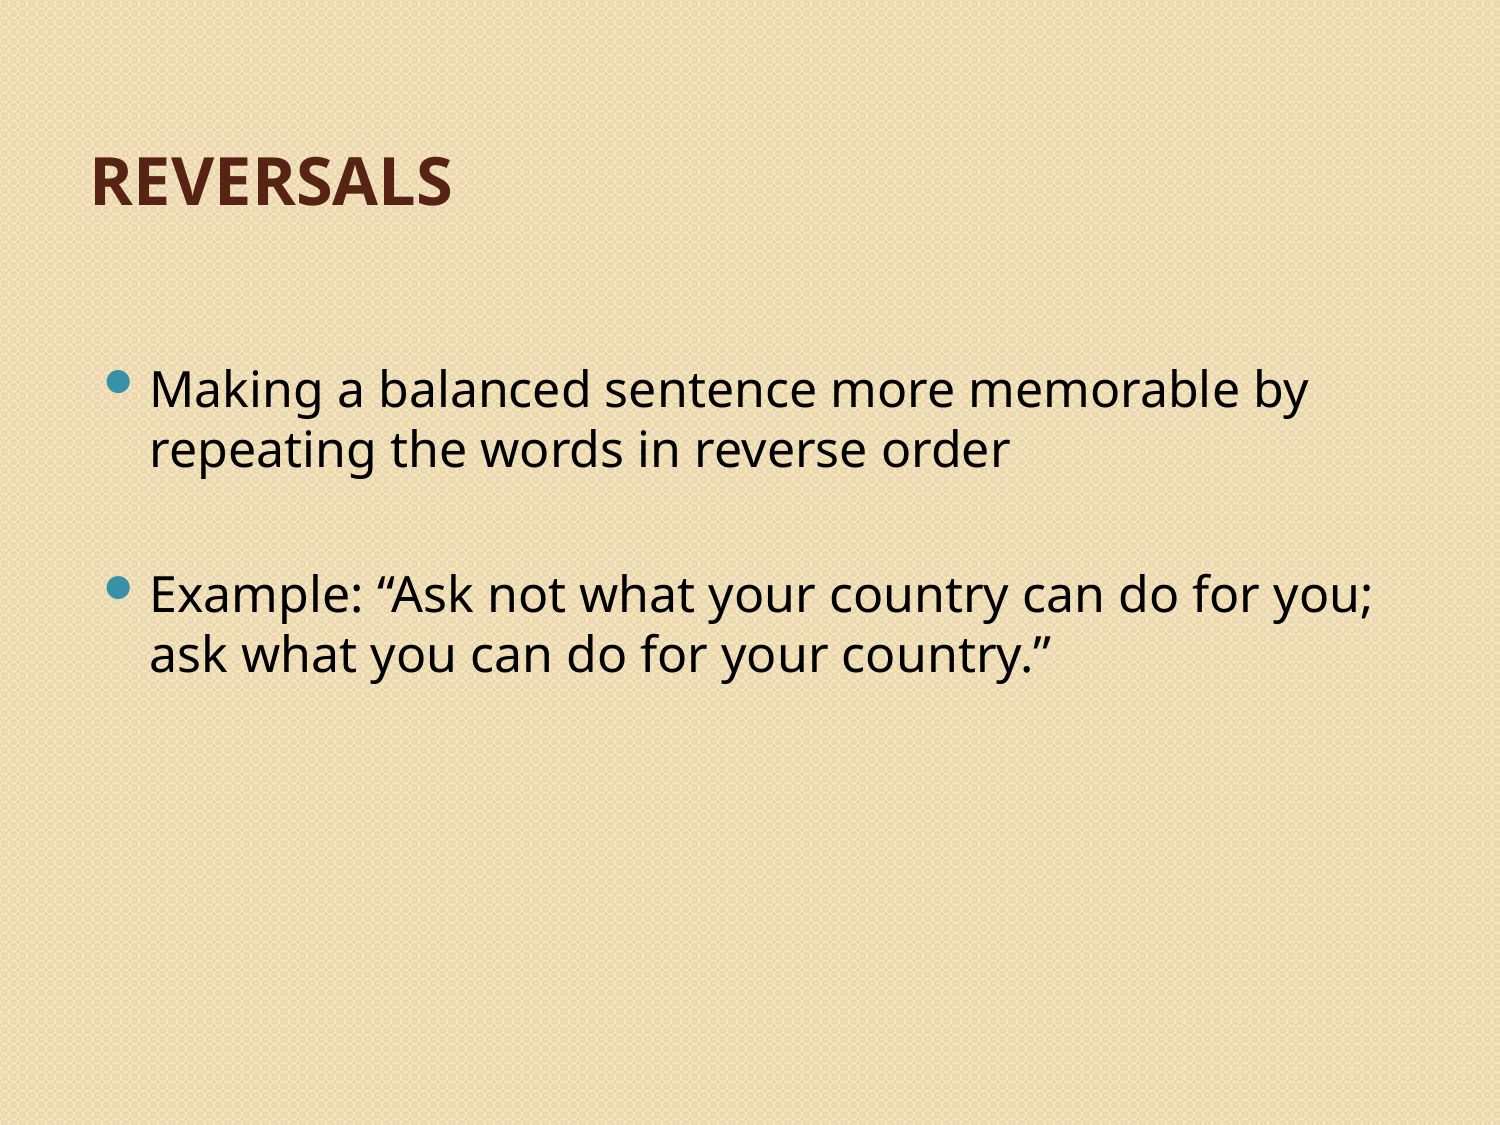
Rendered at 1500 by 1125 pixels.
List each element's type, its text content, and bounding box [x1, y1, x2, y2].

list Making a balanced sentence more memorable by repeating the words in reverse order Example: “Ask not what your country can do for you; ask what you can do for your country.” [75, 350, 1413, 1005]
title reversals [75, 35, 700, 227]
